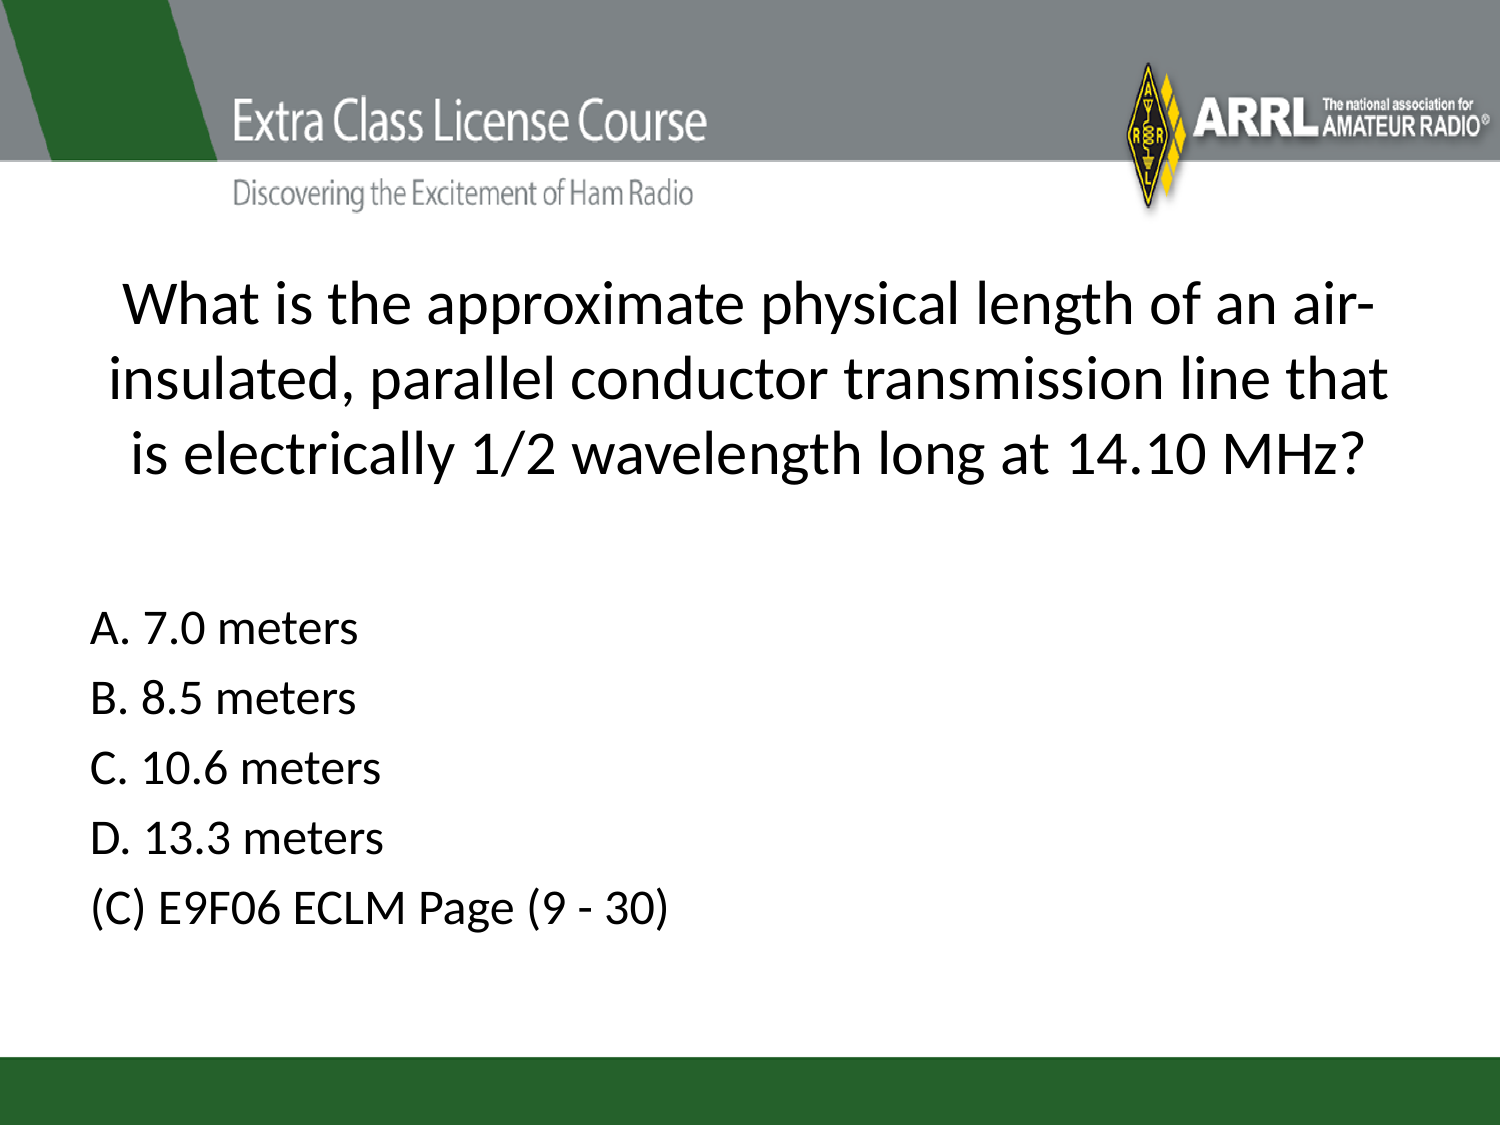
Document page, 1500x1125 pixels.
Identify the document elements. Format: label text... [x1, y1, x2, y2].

title What is the approximate physical length of an air-insulated, parallel conductor transmission line that is electrically 1/2 wavelength long at 14.10 MHz? [75, 254, 1425, 435]
picture [0, 0, 1500, 1125]
list A. 7.0 meters B. 8.5 meters C. 10.6 meters D. 13.3 meters (C) E9F06 ECLM Page (9 - 30) [75, 587, 1425, 963]
